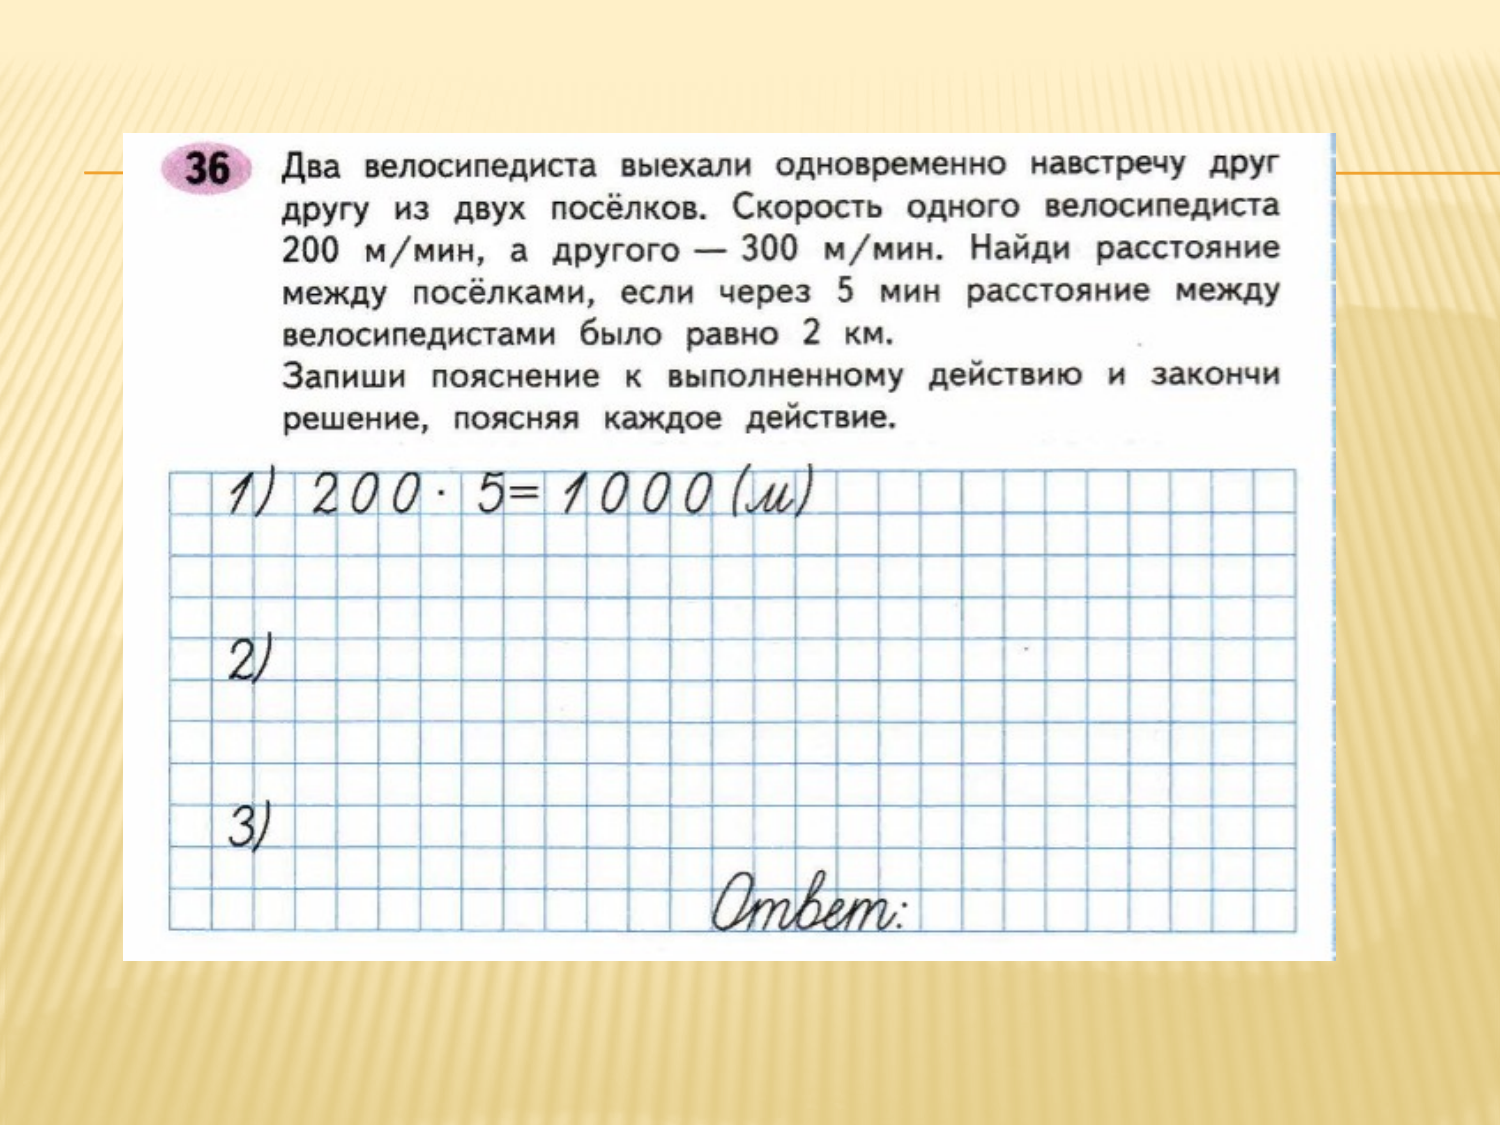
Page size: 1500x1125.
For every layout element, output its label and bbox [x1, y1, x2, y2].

picture [123, 133, 1337, 961]
